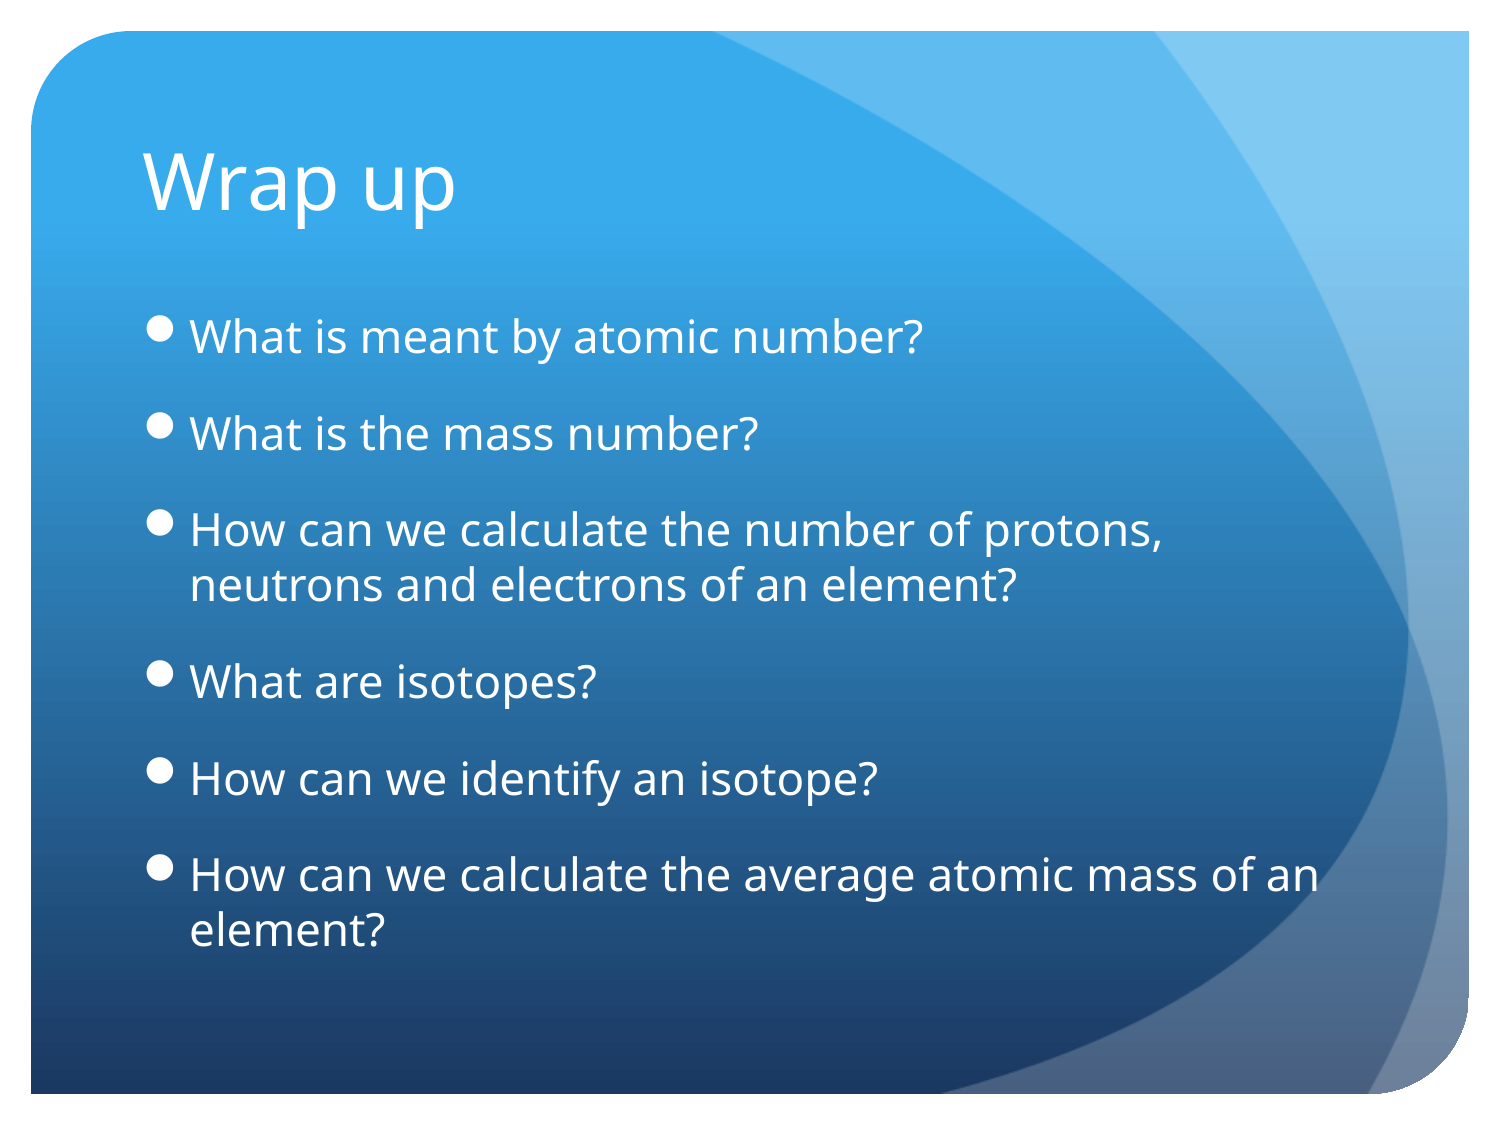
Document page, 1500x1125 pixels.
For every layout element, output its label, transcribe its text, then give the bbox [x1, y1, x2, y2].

picture [24, 30, 1473, 1094]
title Wrap up [127, 62, 1372, 234]
list What is meant by atomic number? What is the mass number? How can we calculate the number of protons, neutrons and electrons of an element? What are isotopes? How can we identify an isotope? How can we calculate the average atomic mass of an element? [127, 299, 1372, 991]
